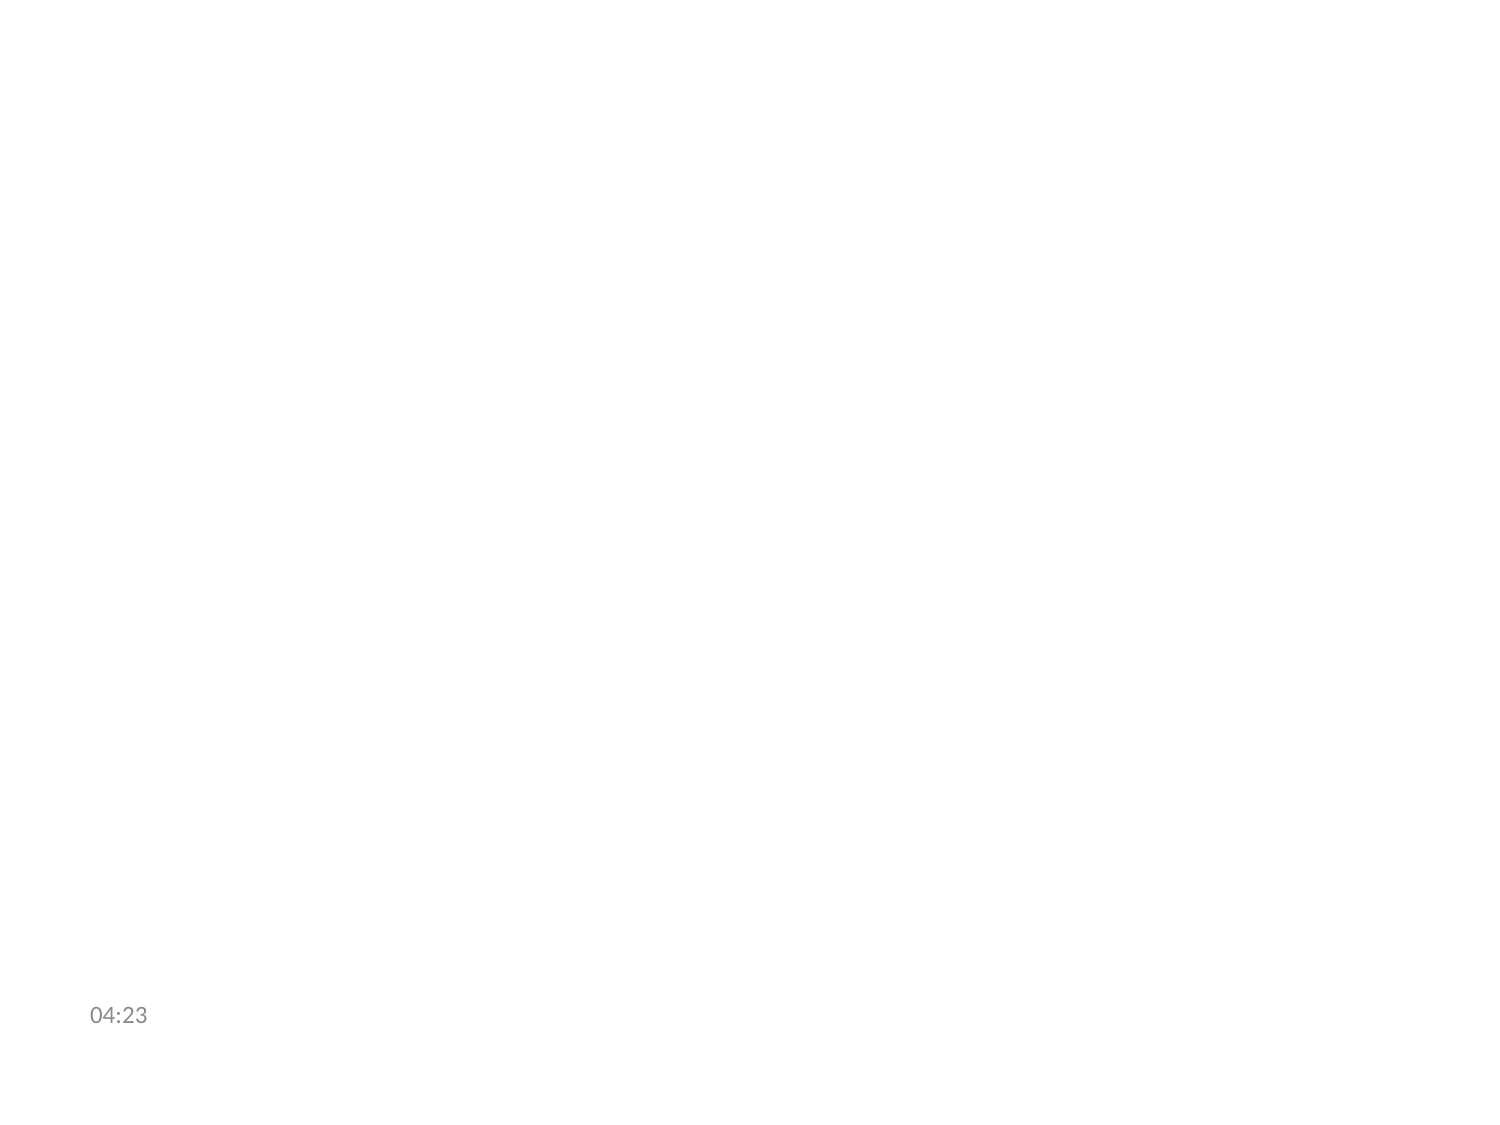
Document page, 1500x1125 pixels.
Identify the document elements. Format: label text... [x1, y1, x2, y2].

text_box 15:35 [75, 983, 425, 1044]
